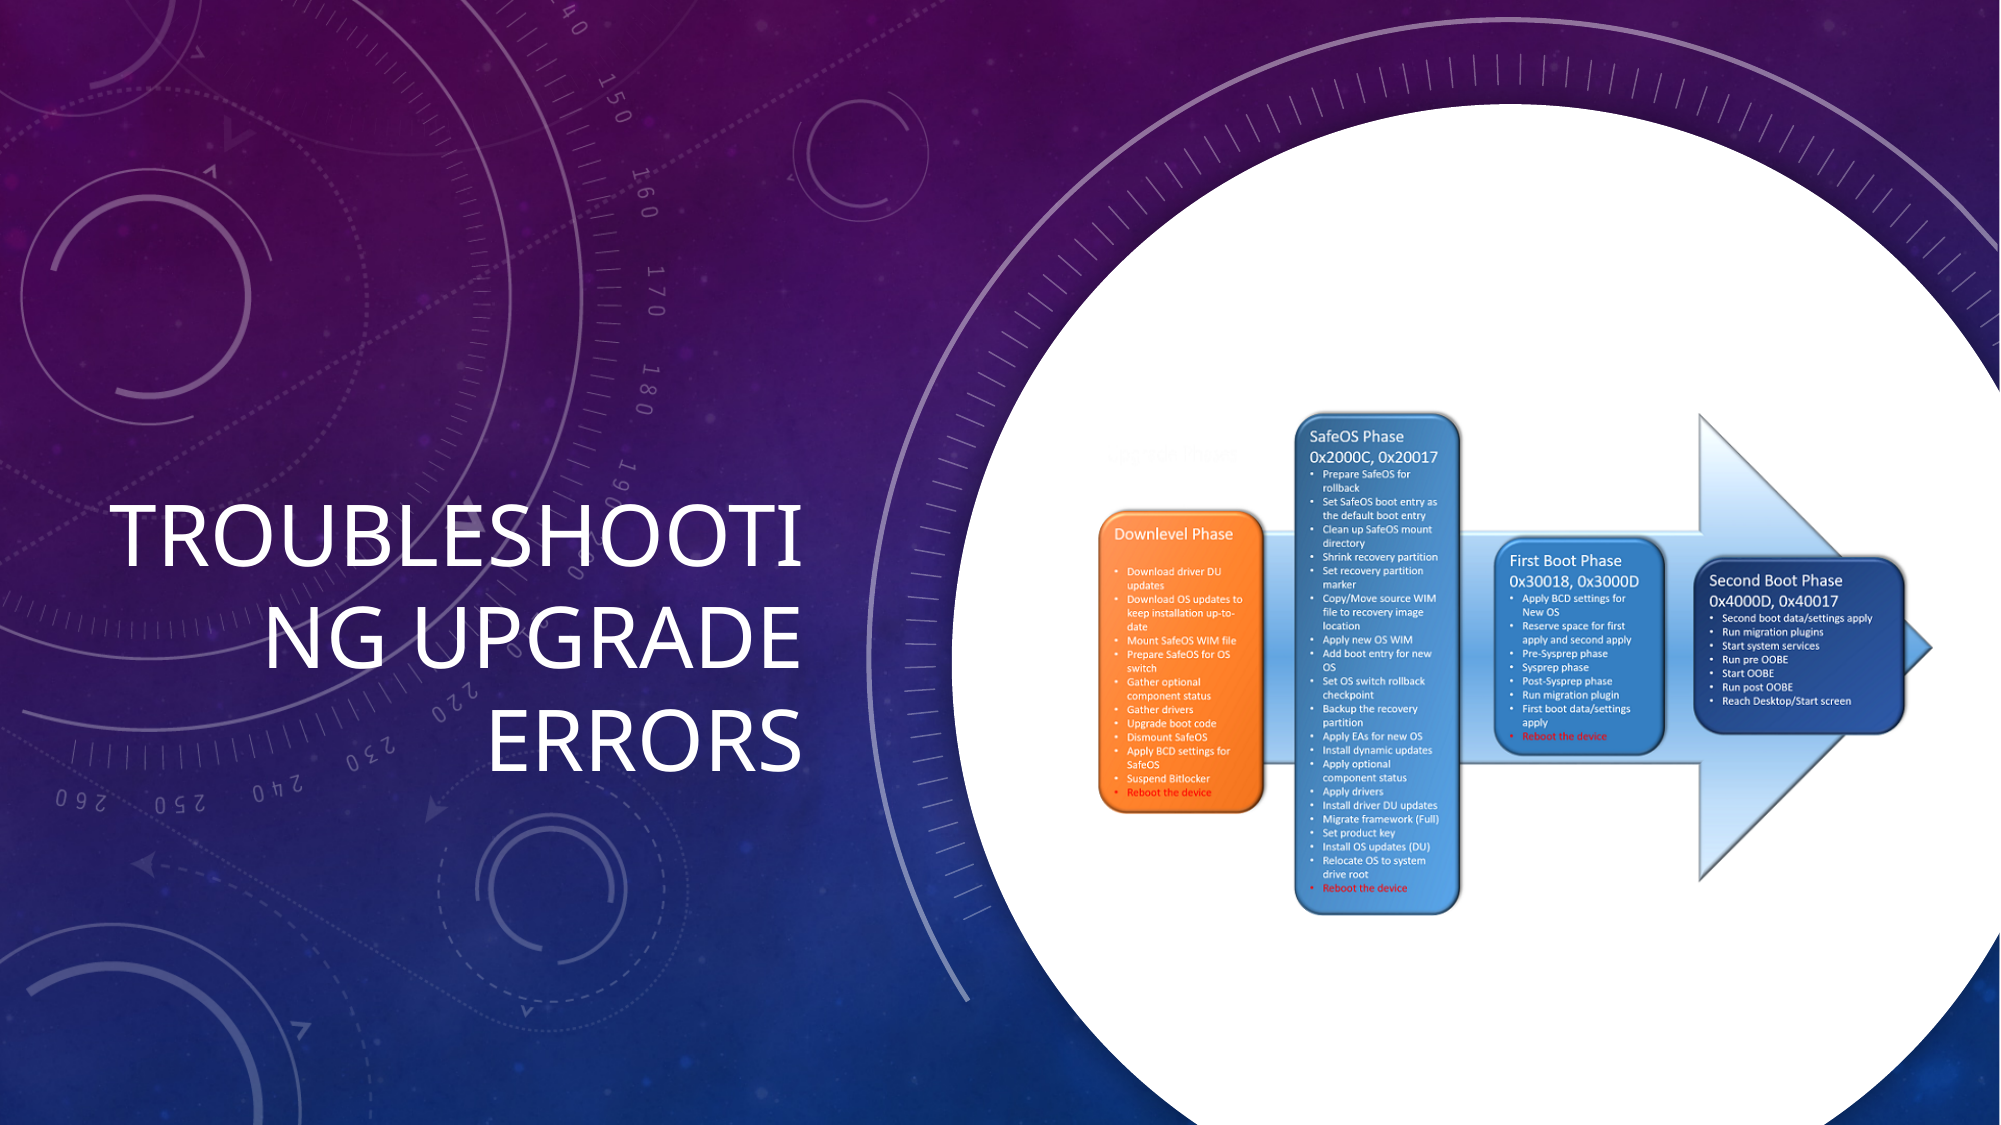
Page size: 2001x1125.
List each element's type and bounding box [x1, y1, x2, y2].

text_box [904, 54, 2000, 914]
picture [0, 0, 2000, 1125]
